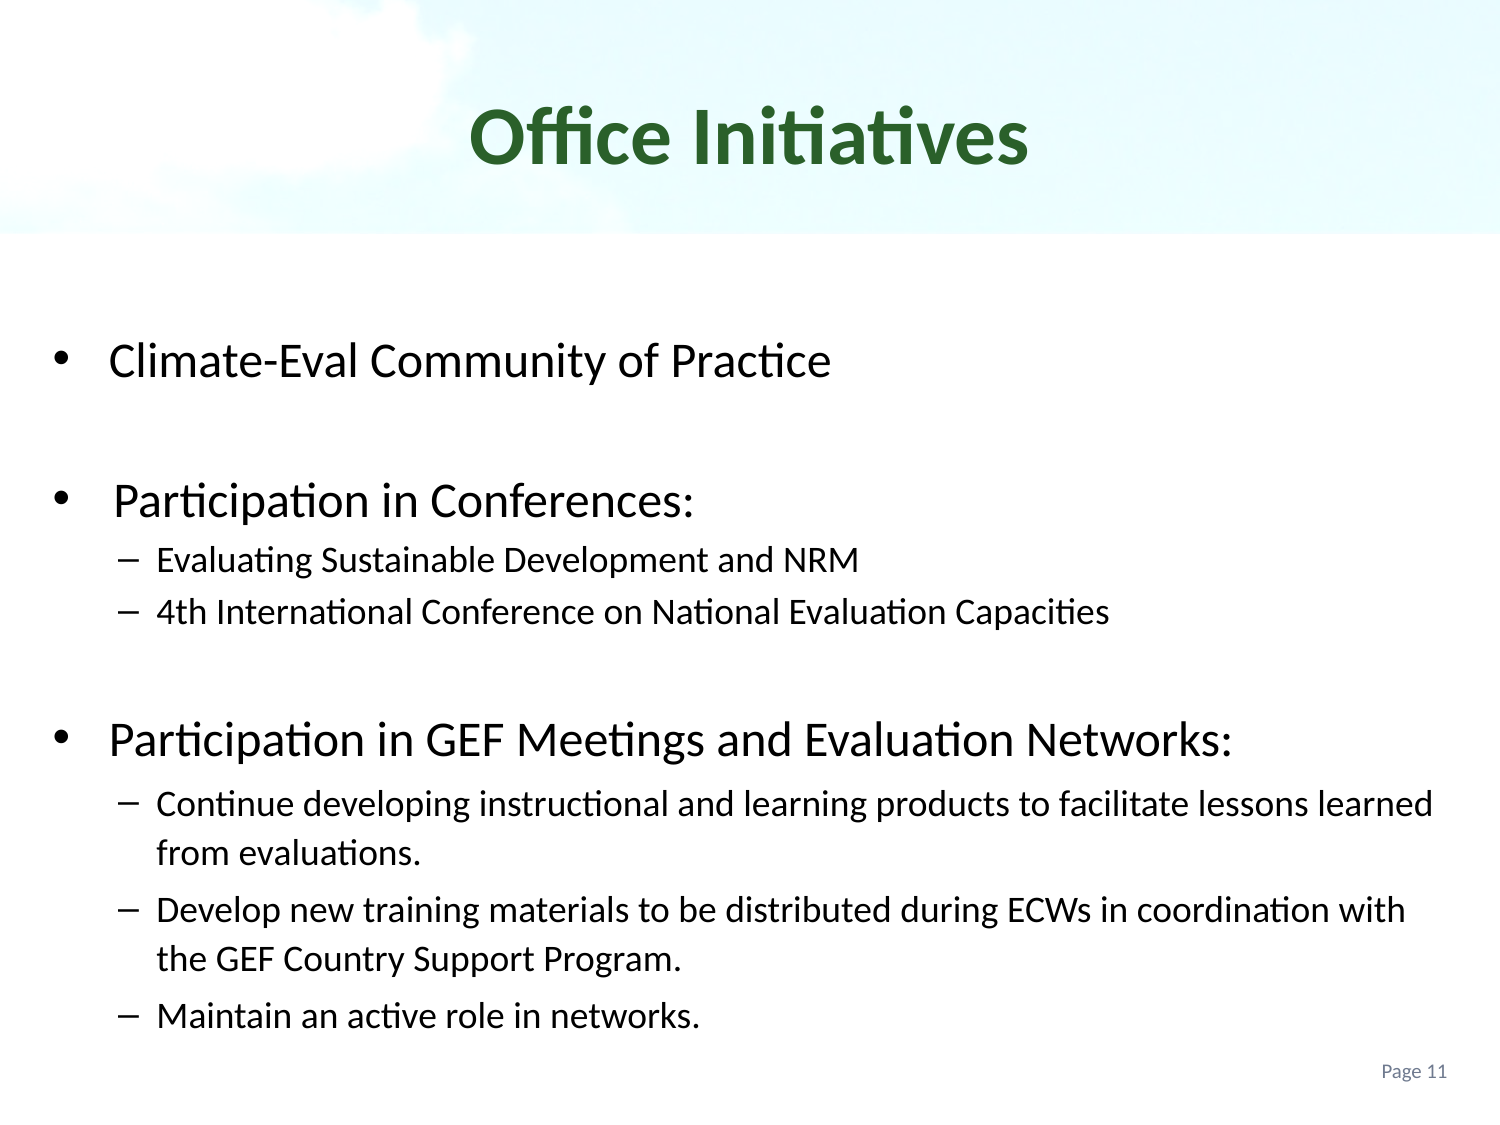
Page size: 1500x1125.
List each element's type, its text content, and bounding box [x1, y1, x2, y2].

list Climate-Eval Community of Practice Participation in Conferences: Evaluating Sustainable Development and NRM 4th International Conference on National Evaluation Capacities Participation in GEF Meetings and Evaluation Networks: Continue developing instructional and learning products to facilitate lessons learned from evaluations. Develop new training materials to be distributed during ECWs in coordination with the GEF Country Support Program. Maintain an active role in networks. [37, 249, 1463, 1050]
title Office Initiatives [37, 37, 1463, 225]
